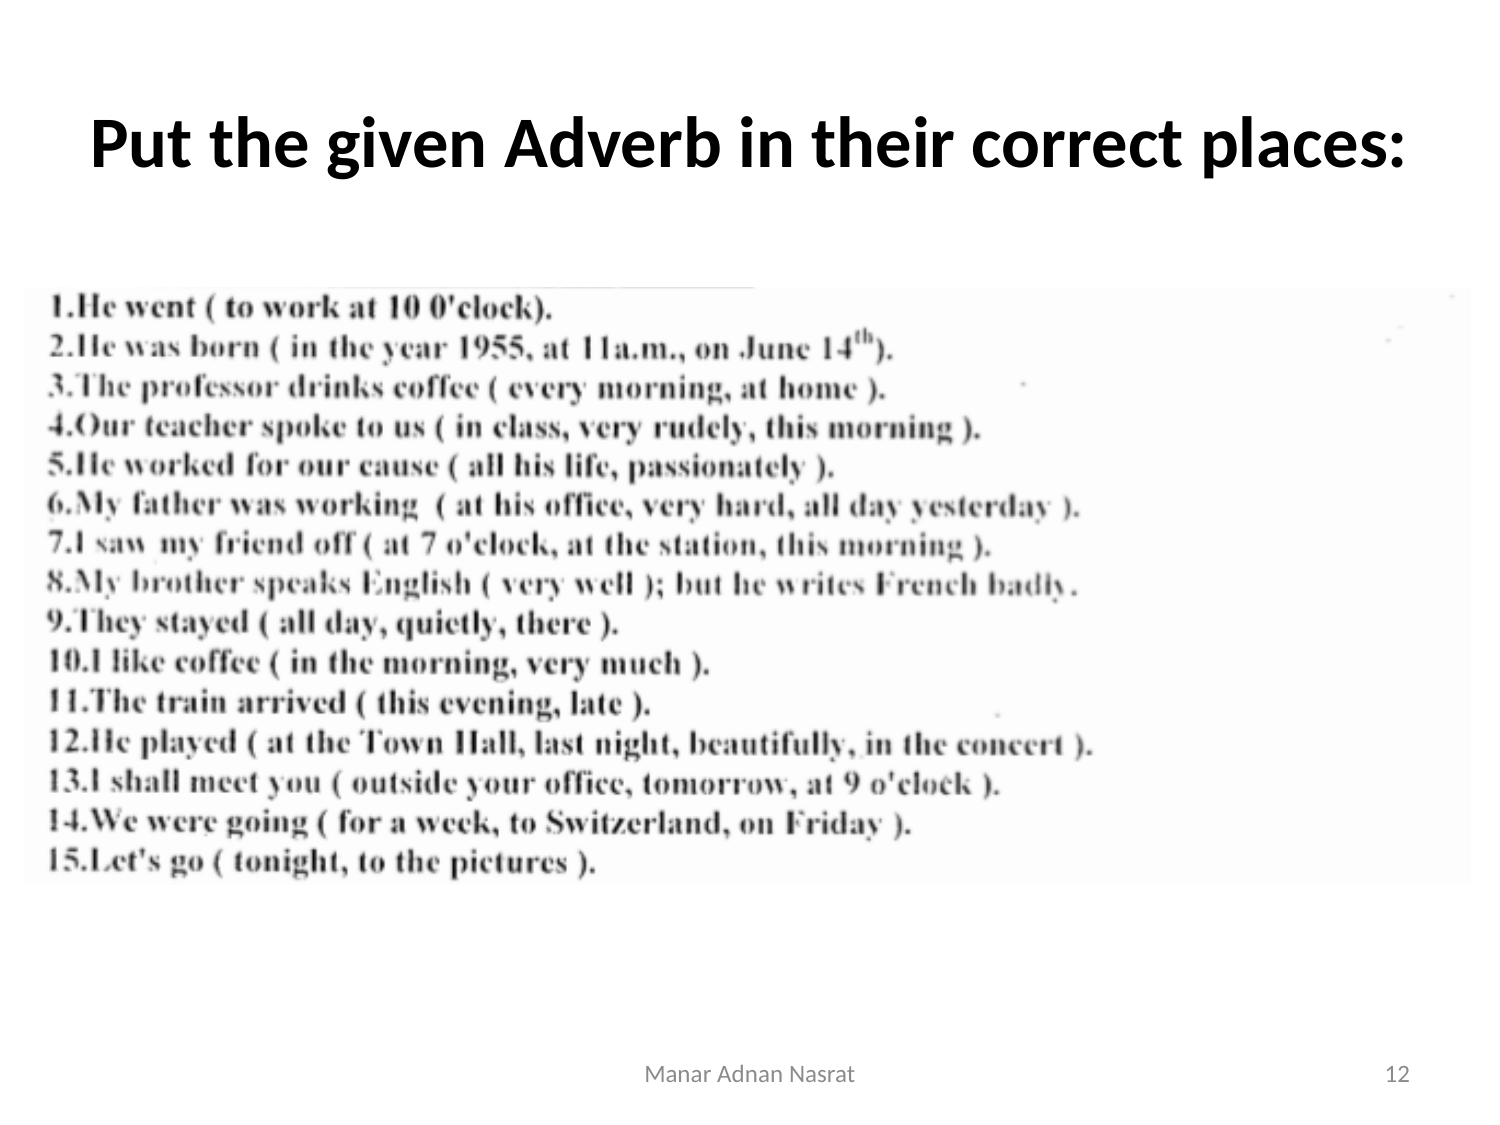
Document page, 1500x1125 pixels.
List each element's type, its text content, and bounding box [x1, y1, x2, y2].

title Put the given Adverb in their correct places: [75, 45, 1425, 233]
slide_number 12 [1074, 1042, 1425, 1103]
footer Manar Adnan Nasrat [512, 1042, 988, 1103]
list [24, 287, 1471, 885]
